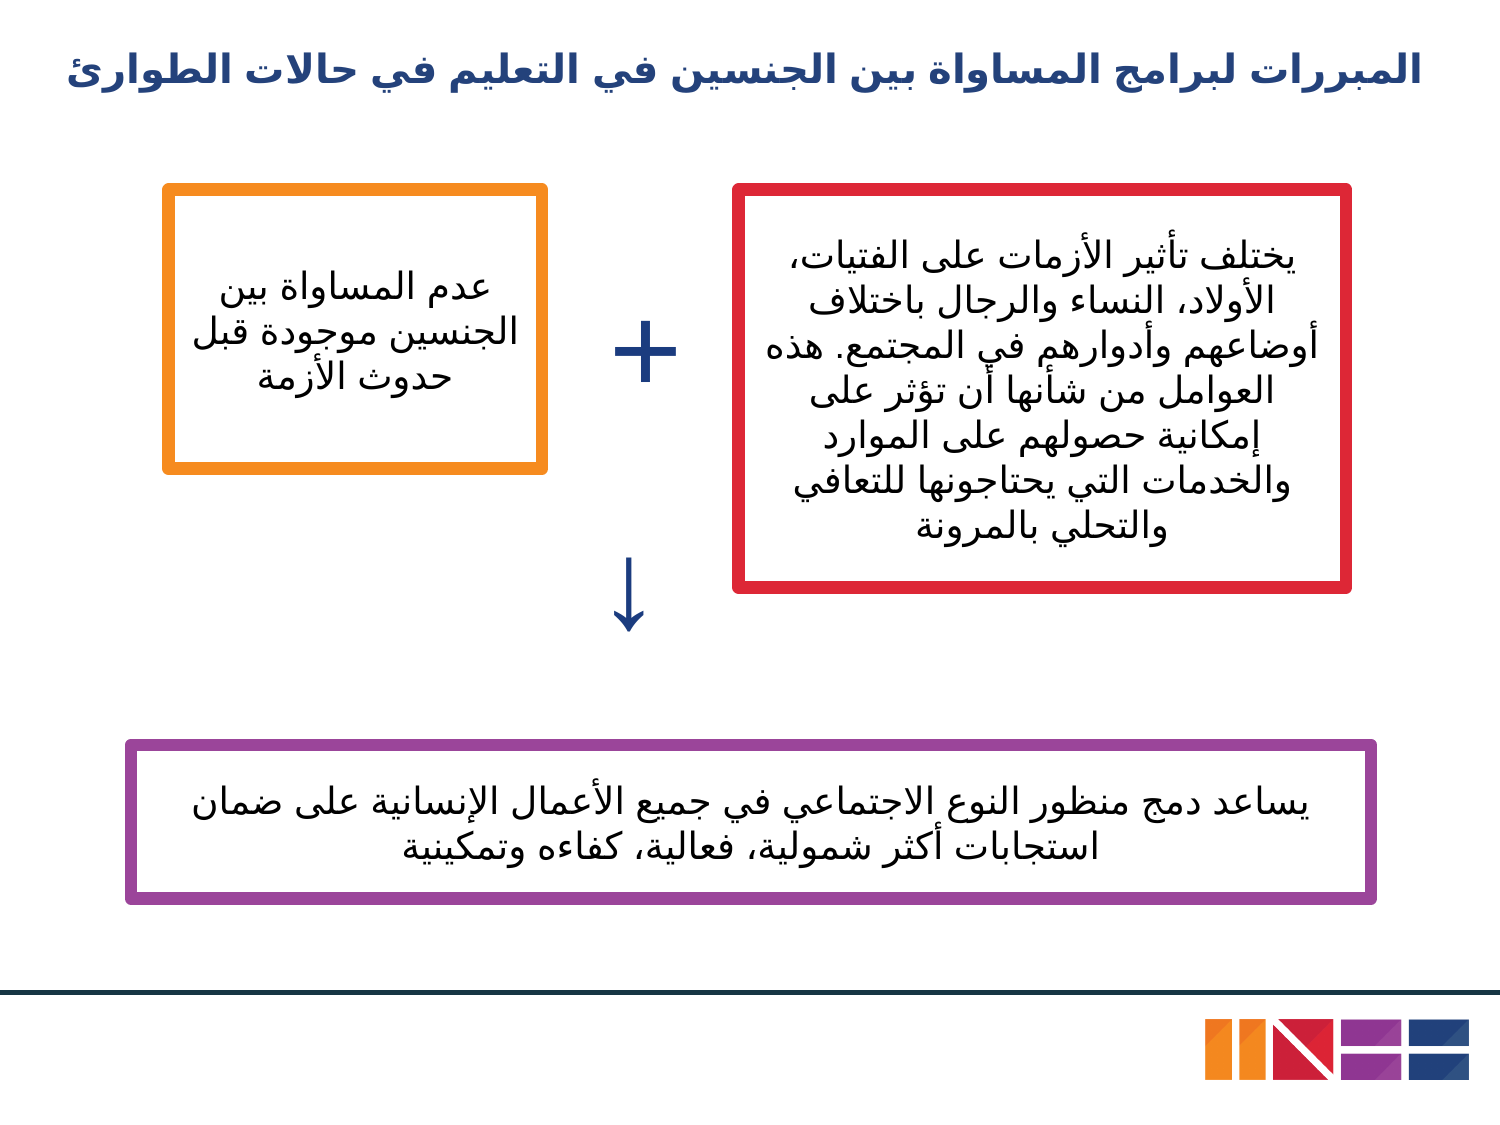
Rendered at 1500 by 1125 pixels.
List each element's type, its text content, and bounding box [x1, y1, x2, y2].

text_box → [594, 564, 749, 673]
text_box يختلف تأثير الأزمات على الفتيات، الأولاد، النساء والرجال باختلاف أوضاعهم وأدوارهم في المجتمع. هذه العوامل من شأنها أن تؤثر على إمكانية حصولهم على الموارد والخدمات التي يحتاجونها للتعافي والتحلي بالمرونة [738, 189, 1346, 588]
picture [1205, 1019, 1469, 1080]
title المبررات لبرامج المساواة بين الجنسين في التعليم في حالات الطوارئ [23, 28, 1468, 145]
text_box عدم المساواة بين الجنسين موجودة قبل حدوث الأزمة [168, 189, 542, 469]
text_box يساعد دمج منظور النوع الاجتماعي في جميع الأعمال الإنسانية على ضمان استجابات أكثر شمولية، فعالية، كفاءه وتمكينية [131, 745, 1371, 899]
text_box + [594, 253, 703, 408]
